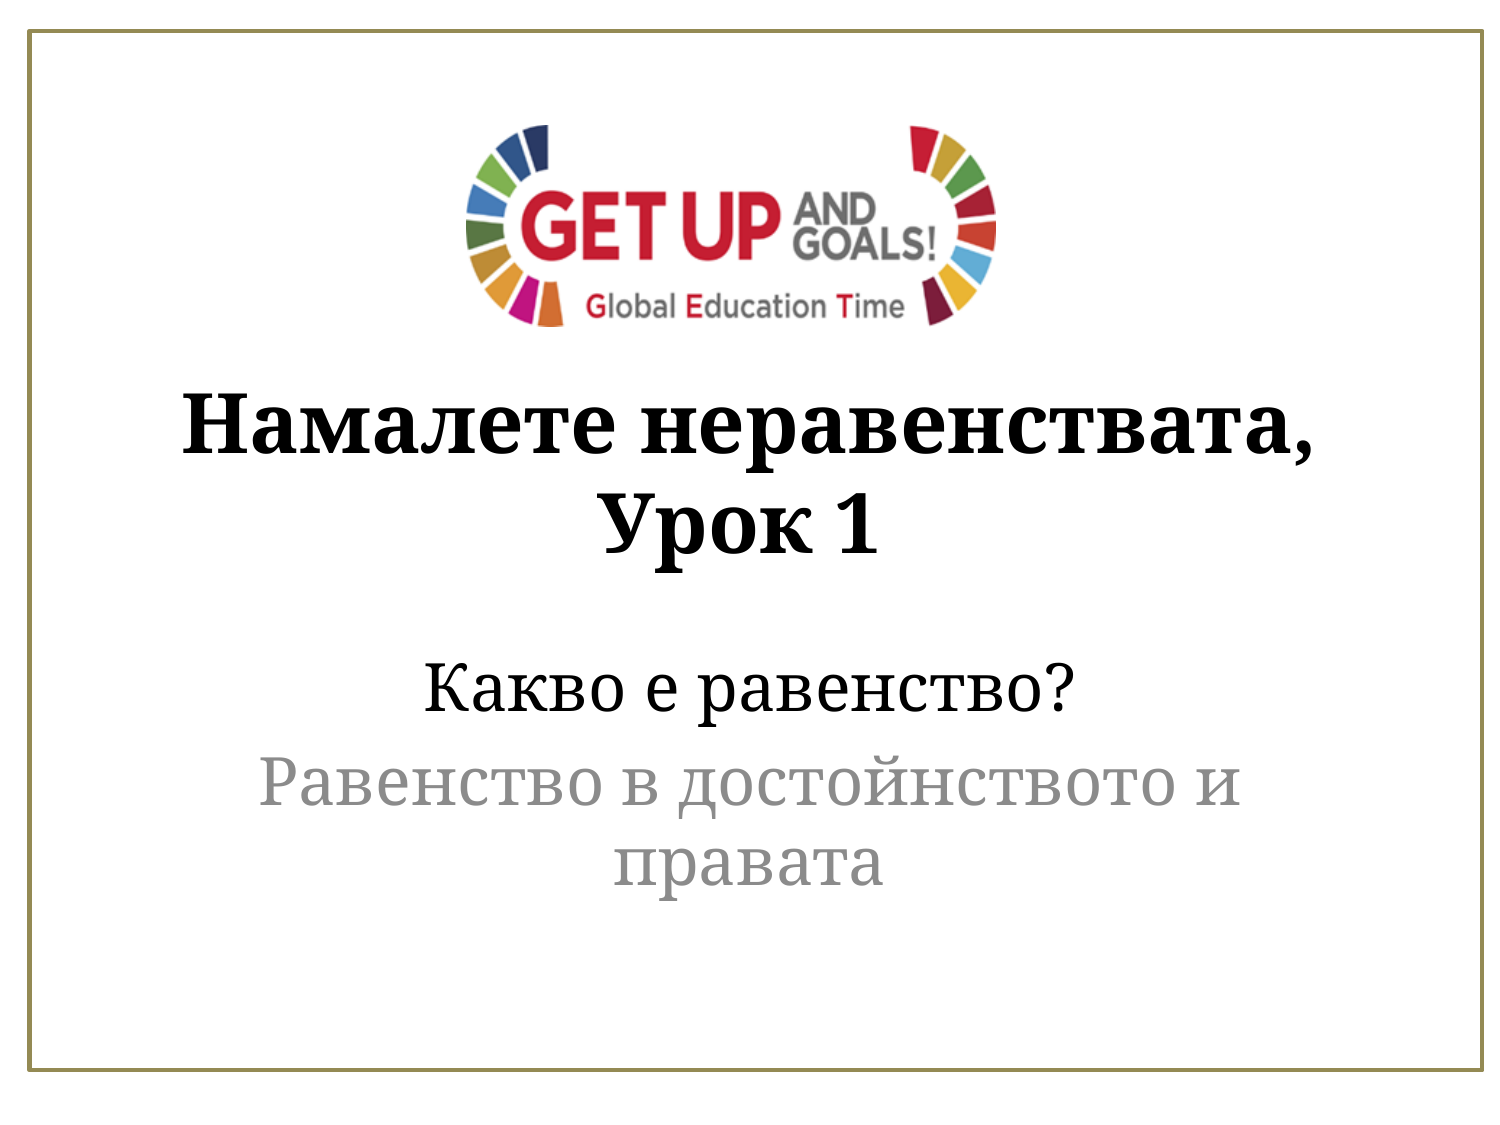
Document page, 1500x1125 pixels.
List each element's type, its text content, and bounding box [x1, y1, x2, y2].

subtitle Какво е равенство? Равенство в достойнството и правата [225, 637, 1275, 925]
picture [466, 125, 996, 327]
title Намалете неравенствата, Урок 1 [112, 349, 1388, 591]
text_box [27, 29, 1484, 1072]
